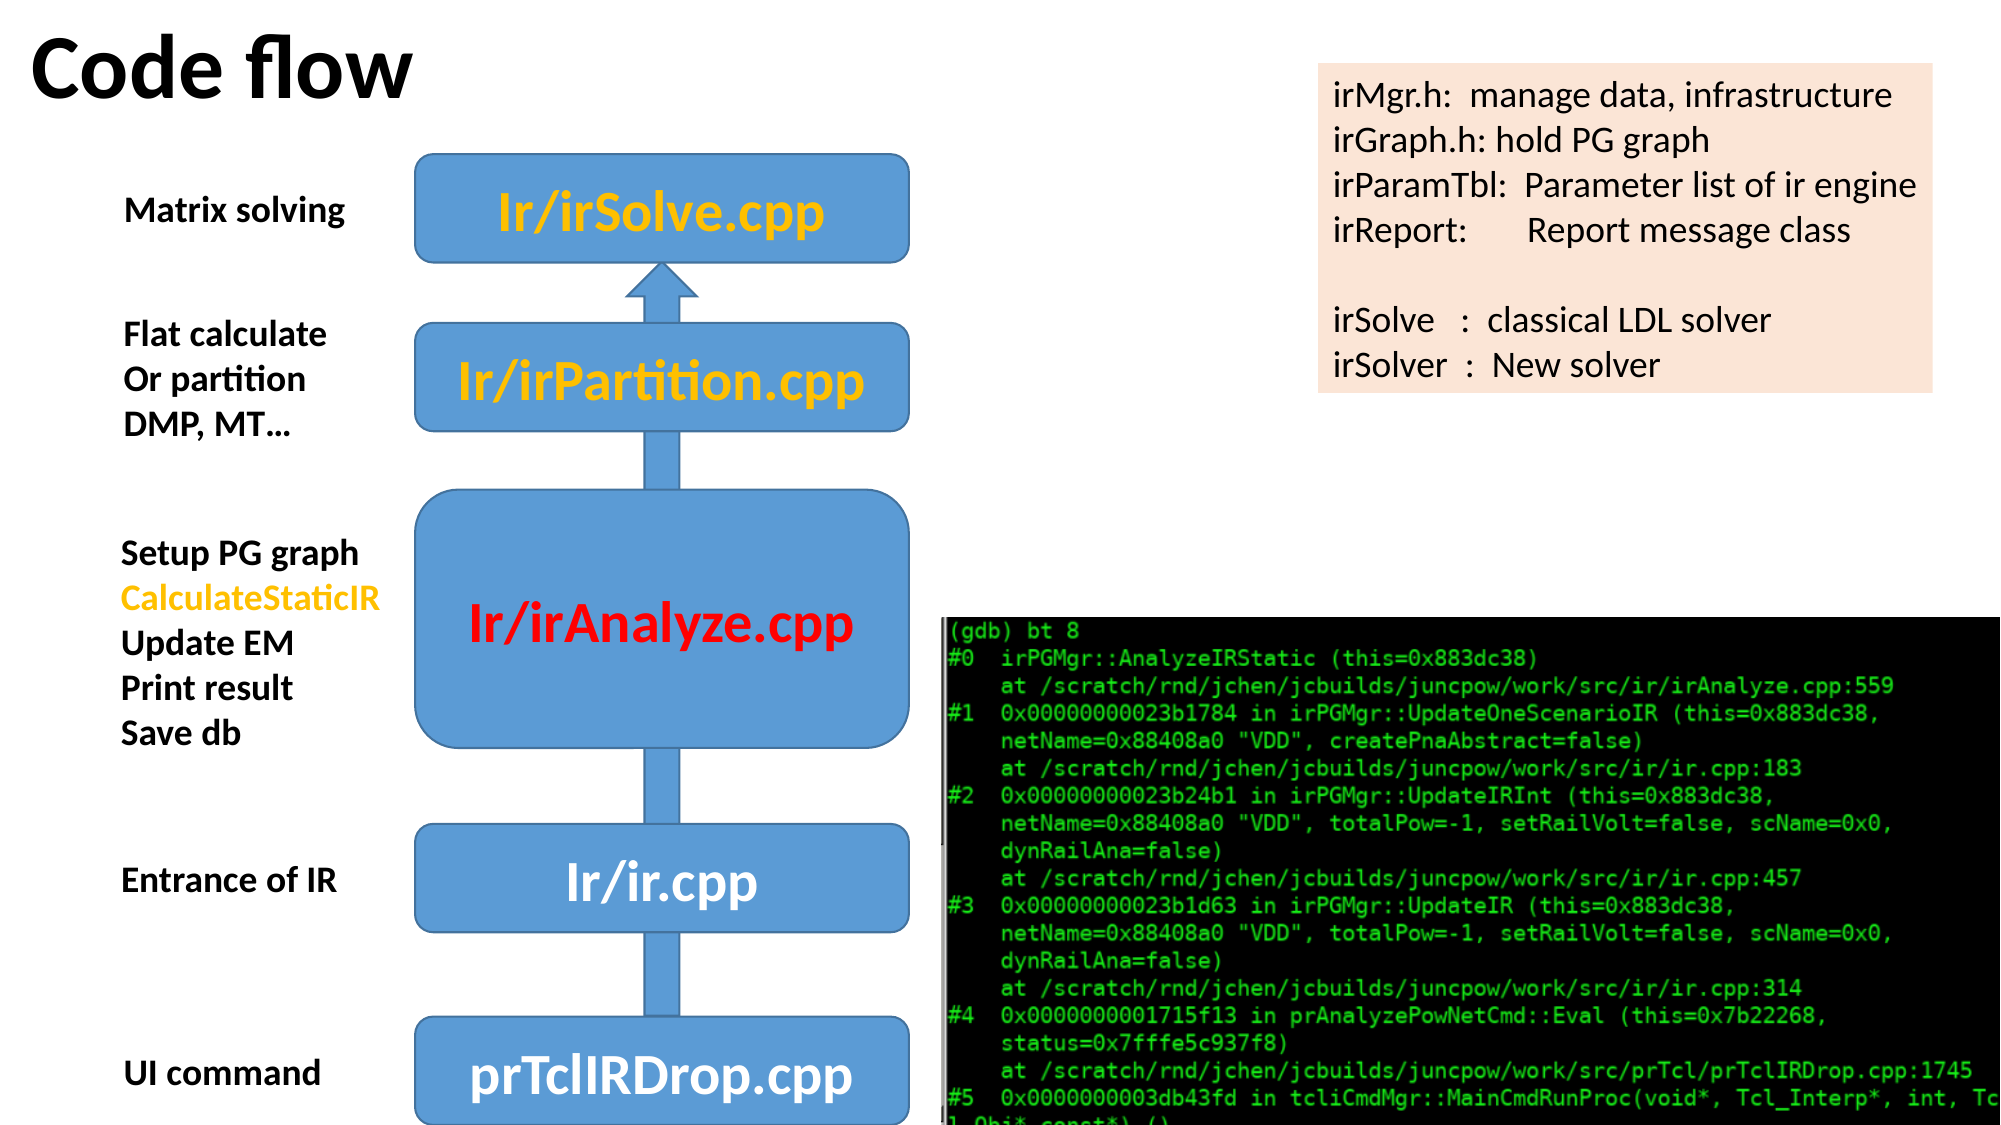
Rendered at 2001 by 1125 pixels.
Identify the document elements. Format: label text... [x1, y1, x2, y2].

text_box prTclIRDrop.cpp [414, 1015, 910, 1125]
text_box Flat calculate Or partition DMP, MT… [108, 301, 343, 452]
text_box Ir/ir.cpp [414, 822, 910, 934]
text_box [643, 749, 681, 822]
picture [941, 617, 2000, 1125]
text_box Entrance of IR [106, 847, 353, 908]
text_box UI command [108, 1040, 337, 1101]
text_box Matrix solving [109, 178, 361, 238]
text_box Setup PG graph CalculateStaticIR Update EM Print result Save db [106, 520, 396, 761]
text_box irMgr.h: manage data, infrastructure irGraph.h: hold PG graph irParamTbl: Parameter list of ir engine irReport: Report message class irSolve : classical LDL solver irSolver : New solver [1318, 63, 1933, 393]
text_box [643, 934, 681, 1015]
text_box [624, 264, 700, 321]
text_box Ir/irAnalyze.cpp [414, 488, 910, 750]
text_box Ir/irSolve.cpp [414, 153, 910, 264]
text_box [643, 433, 681, 488]
text_box Code flow [16, 0, 429, 125]
text_box Ir/irPartition.cpp [414, 321, 910, 433]
